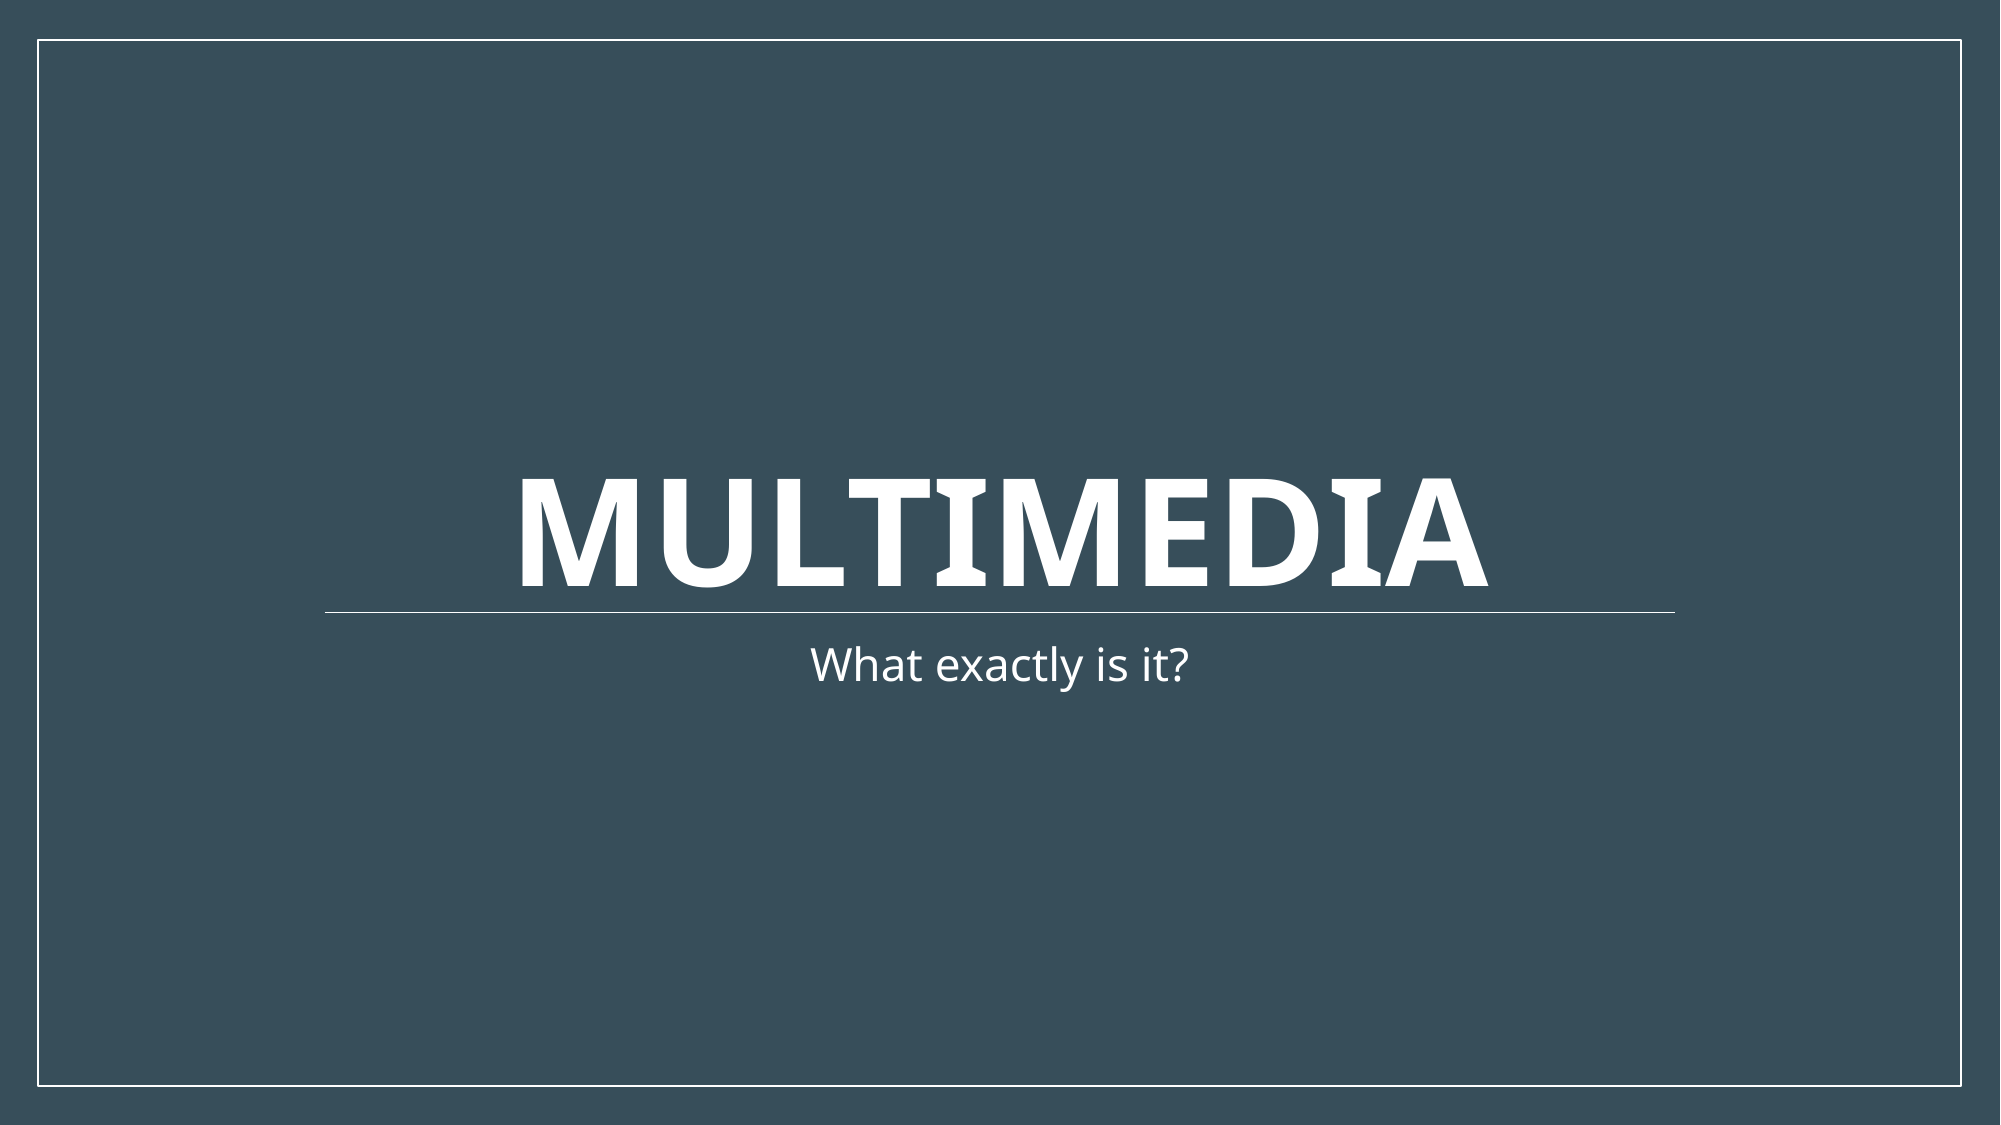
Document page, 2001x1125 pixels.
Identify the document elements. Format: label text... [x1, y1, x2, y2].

title Multimedia [182, 144, 1818, 625]
subtitle What exactly is it? [280, 634, 1719, 863]
